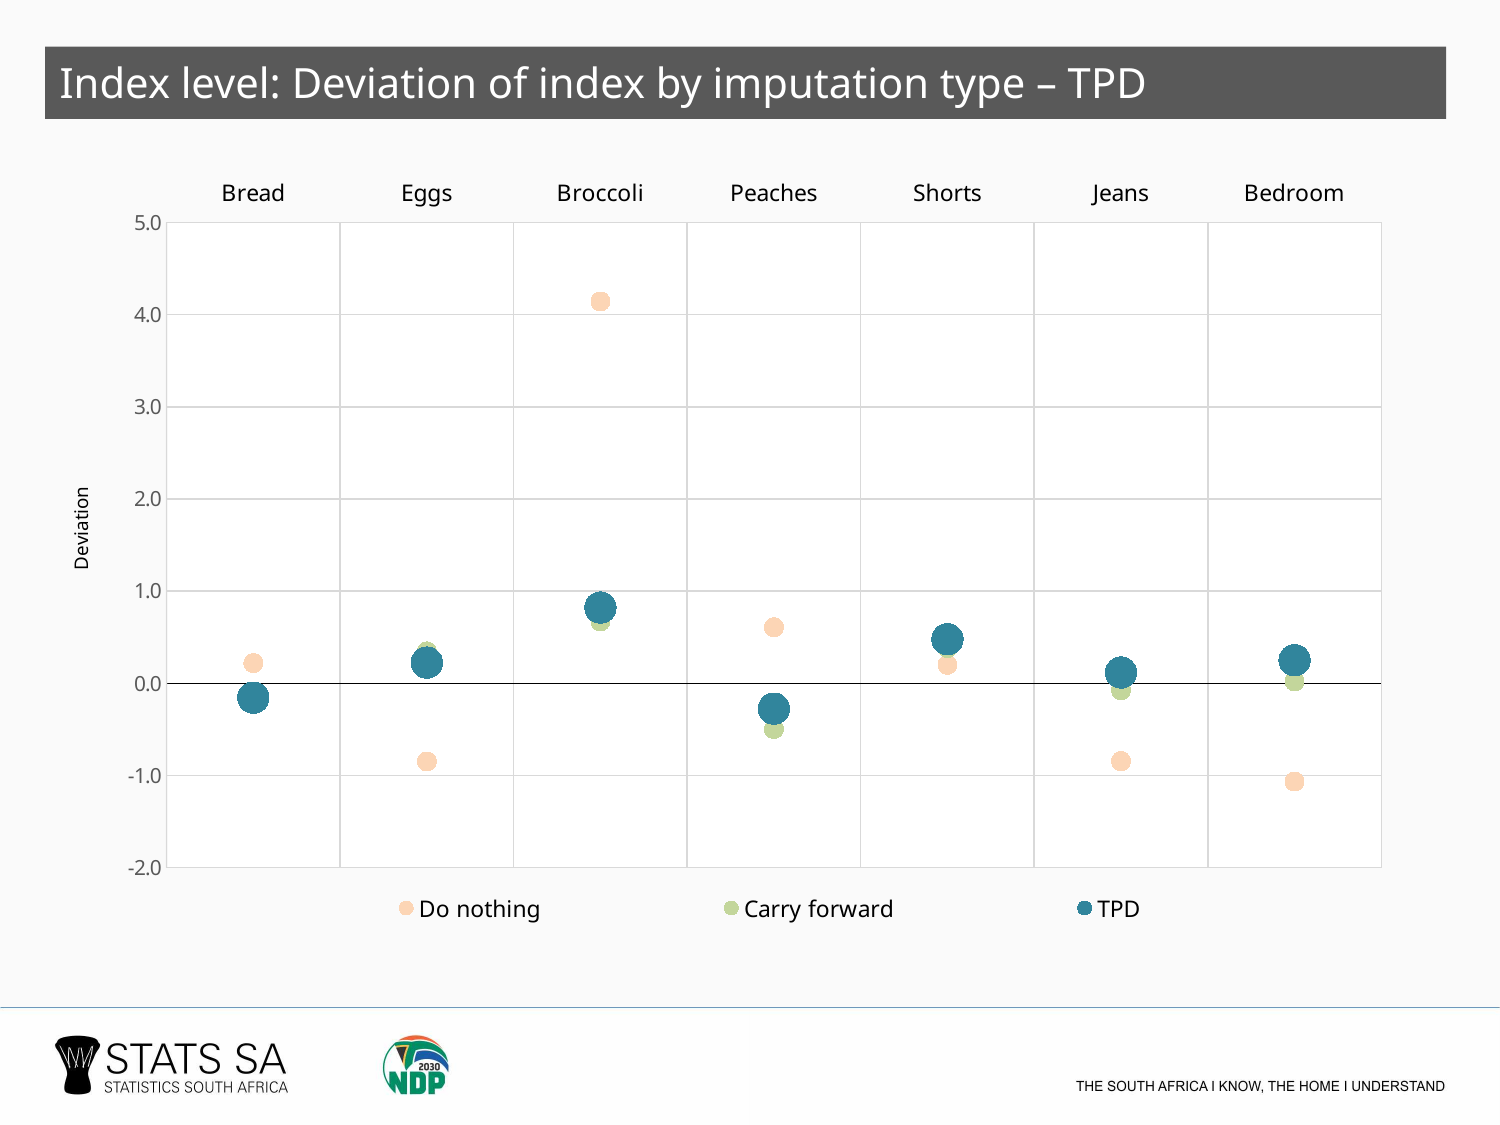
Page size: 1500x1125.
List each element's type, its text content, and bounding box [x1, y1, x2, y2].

chart [15, 172, 1407, 992]
picture [0, 1007, 1500, 1125]
text_box Index level: Deviation of index by imputation type – TPD [45, 46, 1447, 119]
